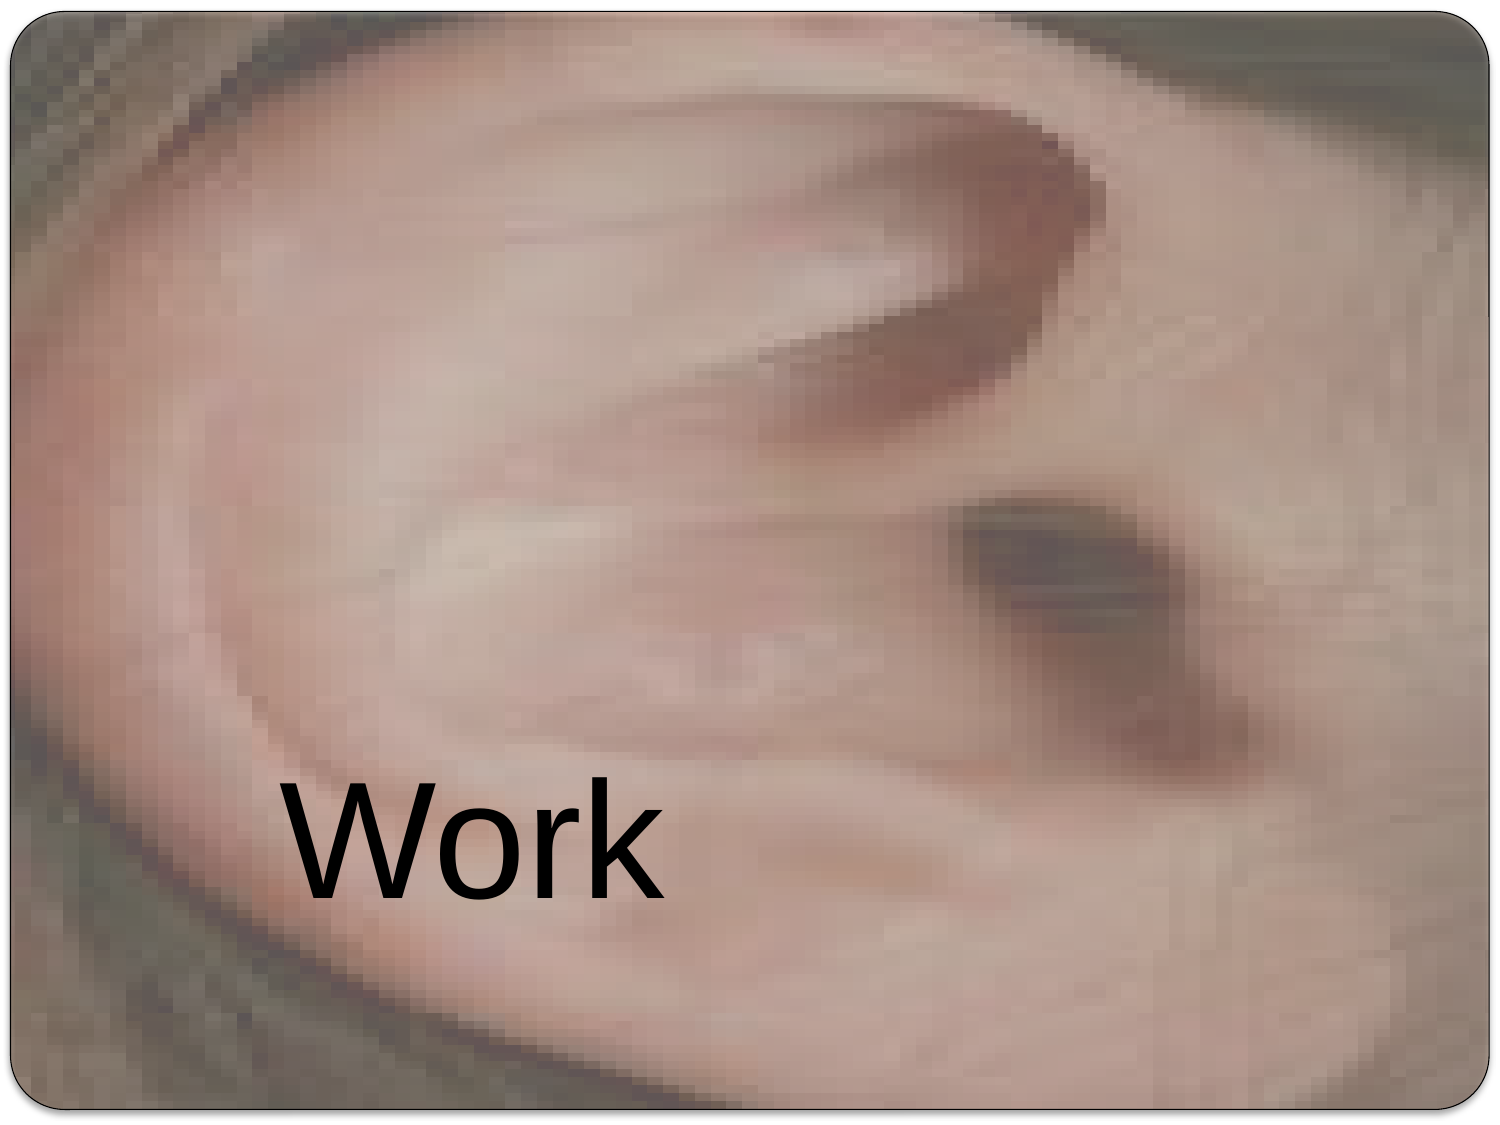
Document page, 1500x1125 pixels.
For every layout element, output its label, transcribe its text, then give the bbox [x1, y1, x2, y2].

text_box Work [264, 724, 681, 940]
